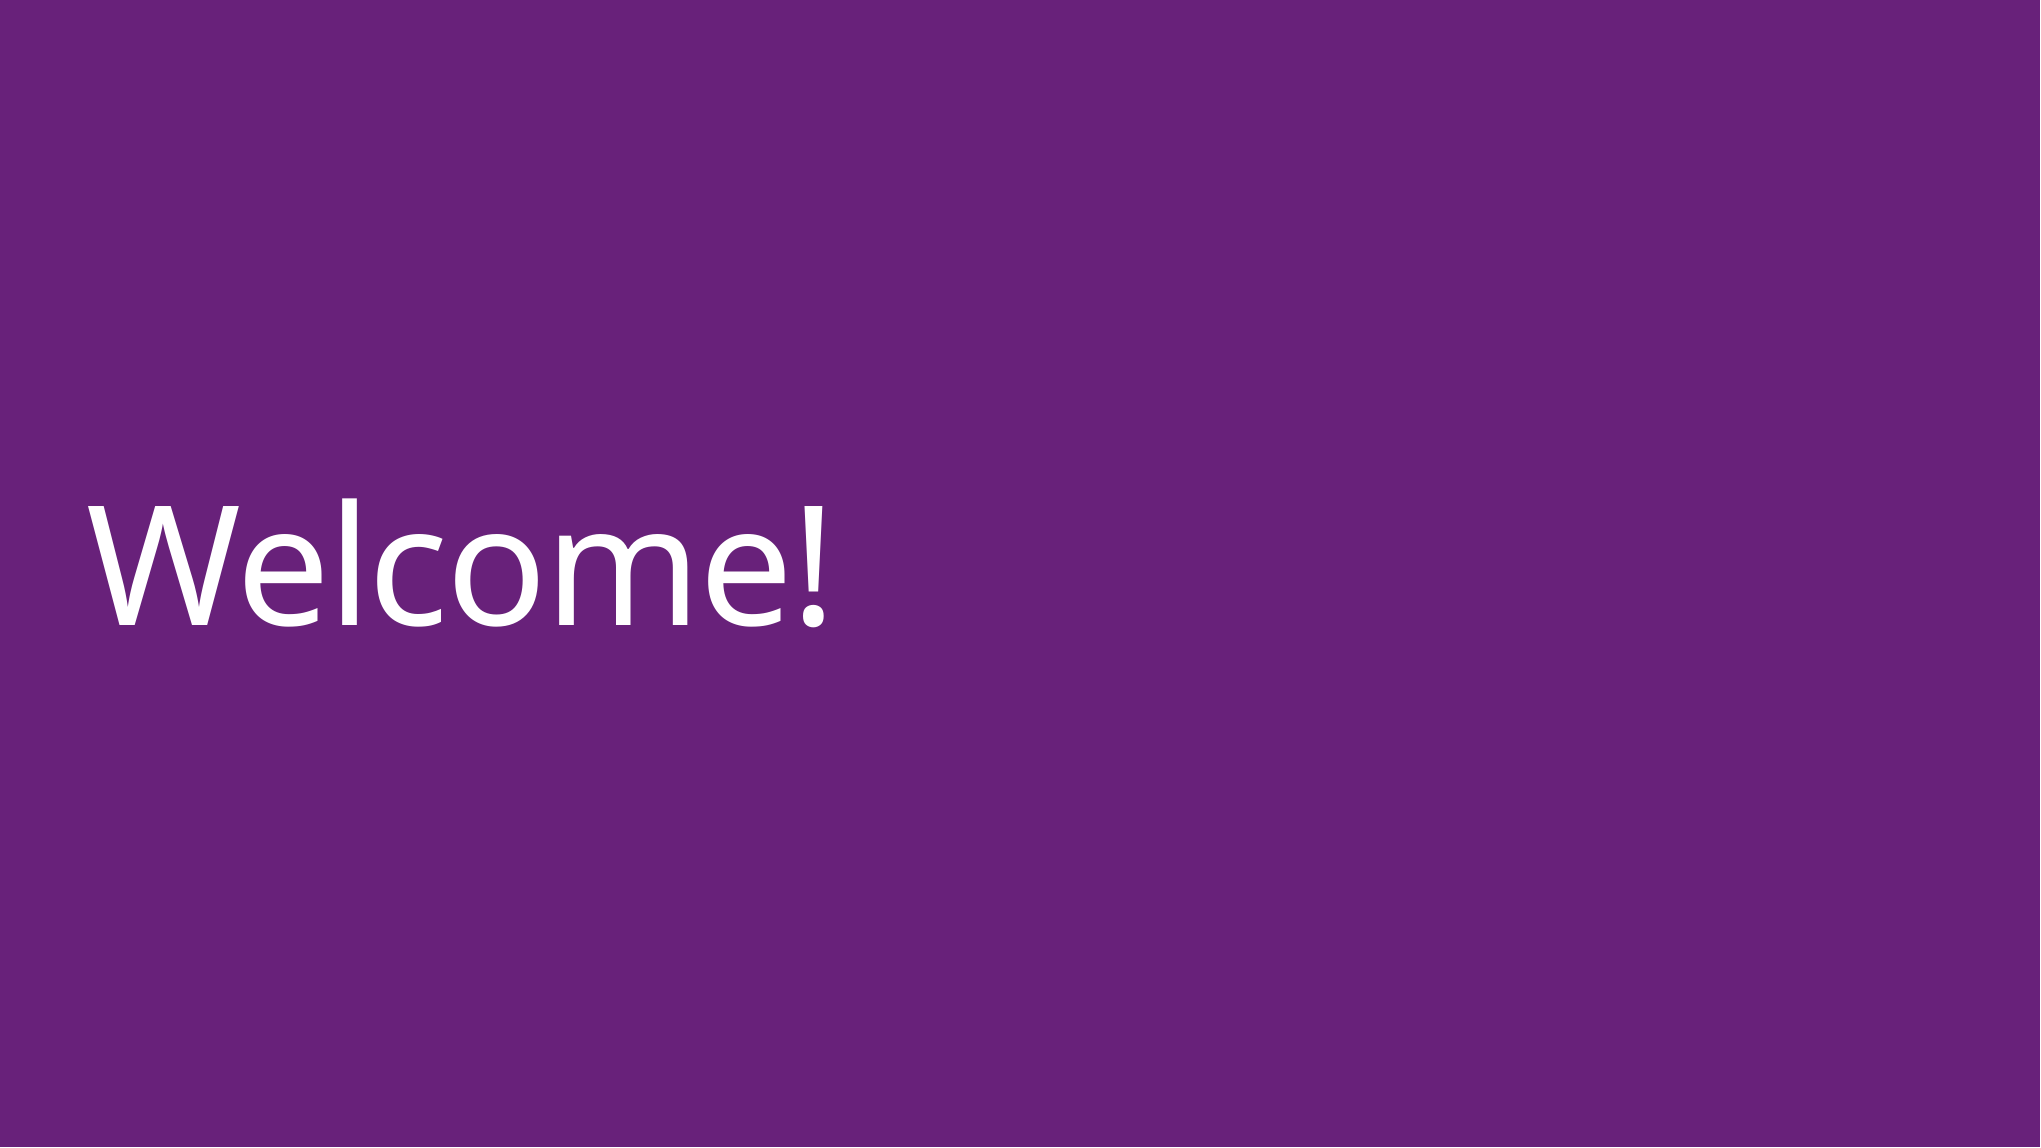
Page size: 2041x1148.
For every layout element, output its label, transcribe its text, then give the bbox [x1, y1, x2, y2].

text_box Welcome! [71, 474, 1914, 757]
